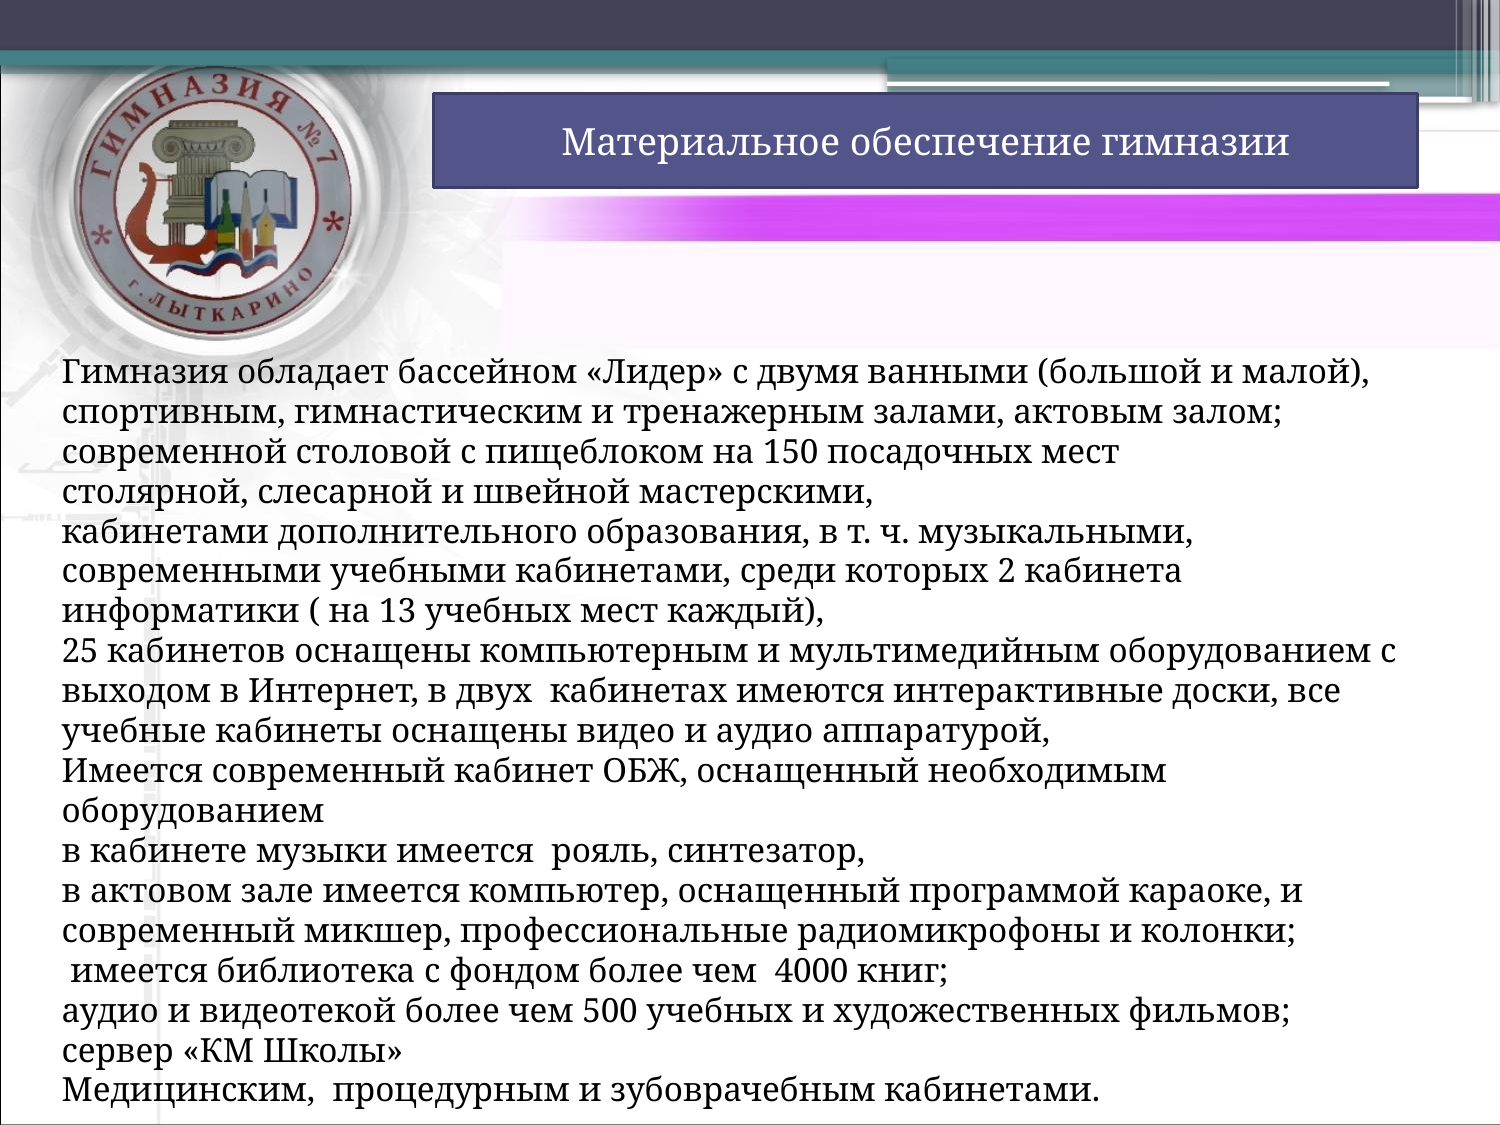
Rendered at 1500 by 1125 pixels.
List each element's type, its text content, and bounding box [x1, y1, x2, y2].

picture [0, 74, 1500, 1125]
text_box Материальное обеспечение гимназии [432, 92, 1419, 189]
text_box Гимназия обладает бассейном «Лидер» с двумя ванными (большой и малой), спортивным, гимнастическим и тренажерным залами, актовым залом; современной столовой с пищеблоком на 150 посадочных мест столярной, слесарной и швейной мастерскими, кабинетами дополнительного образования, в т. ч. музыкальными, современными учебными кабинетами, среди которых 2 кабинета информатики ( на 13 учебных мест каждый), 25 кабинетов оснащены компьютерным и мультимедийным оборудованием с выходом в Интернет, в двух кабинетах имеются интерактивные доски, все учебные кабинеты оснащены видео и аудио аппаратурой, Имеется современный кабинет ОБЖ, оснащенный необходимым оборудованием в кабинете музыки имеется рояль, синтезатор, в актовом зале имеется компьютер, оснащенный программой караоке, и современный микшер, профессиональные радиомикрофоны и колонки; имеется библиотека с фондом более чем 4000 книг; аудио и видеотекой более чем 500 учебных и художественных фильмов; сервер «КМ Школы» Медицинским, процедурным и зубоврачебным кабинетами. [46, 257, 1418, 1116]
